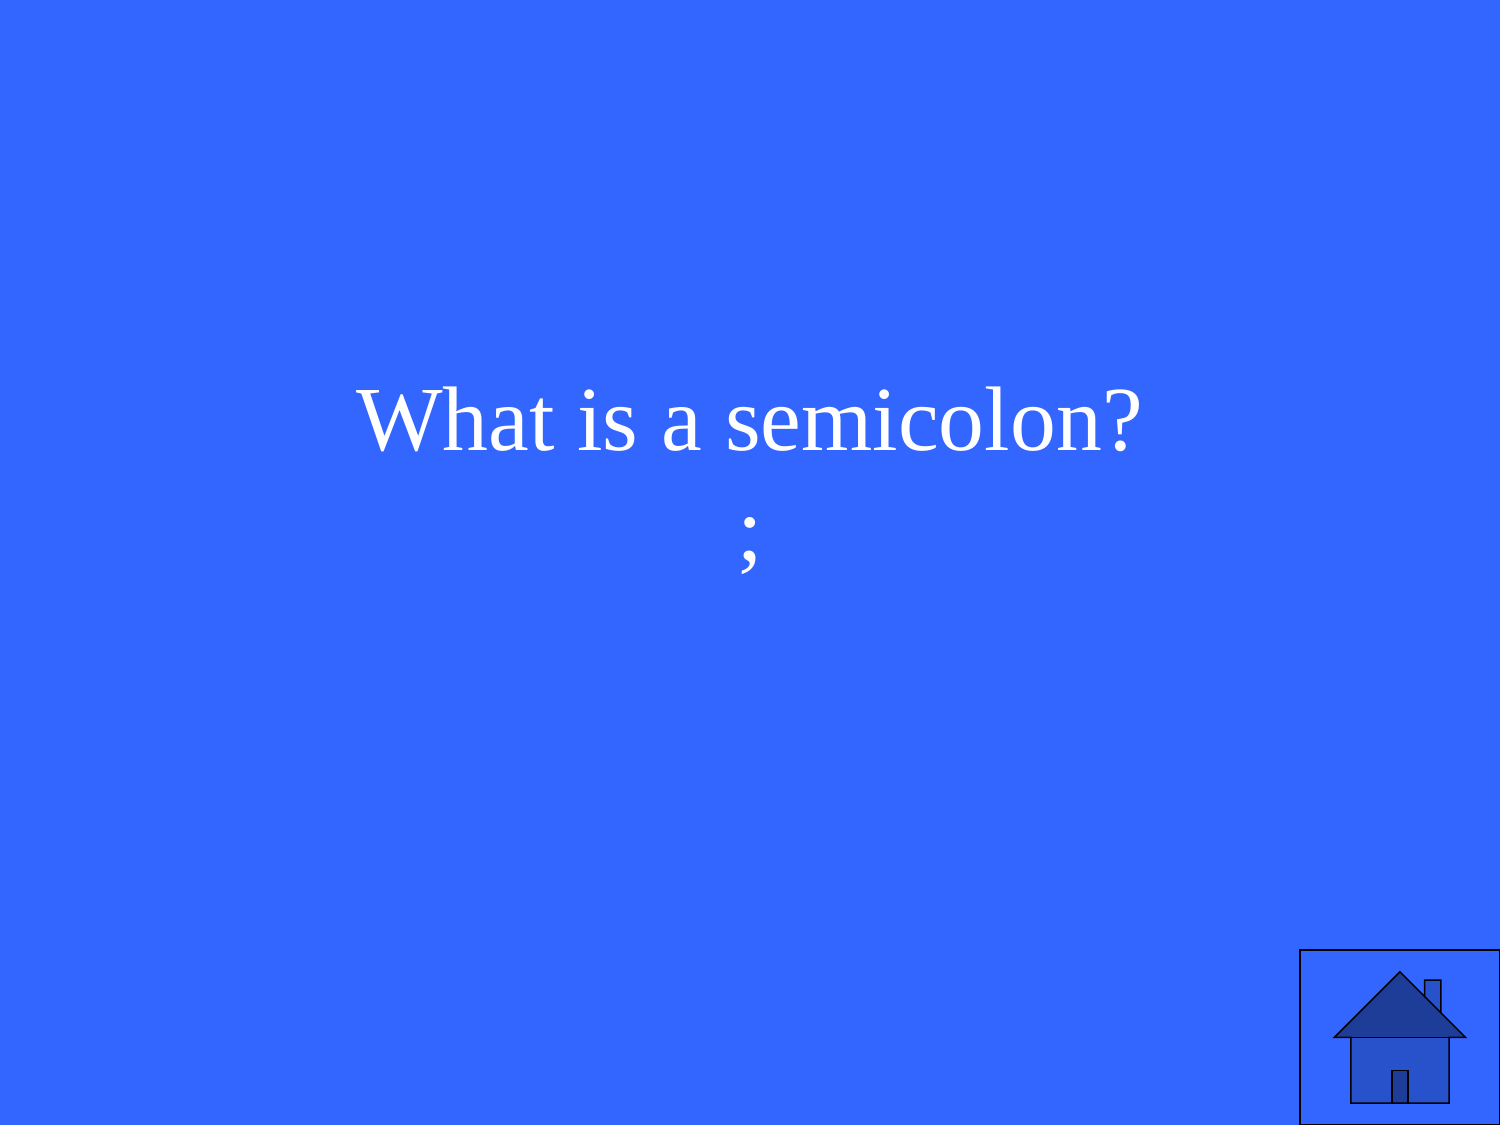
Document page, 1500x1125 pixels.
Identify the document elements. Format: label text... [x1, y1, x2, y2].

text_box [1299, 950, 1500, 1125]
title What is a semicolon? ; [112, 374, 1388, 563]
